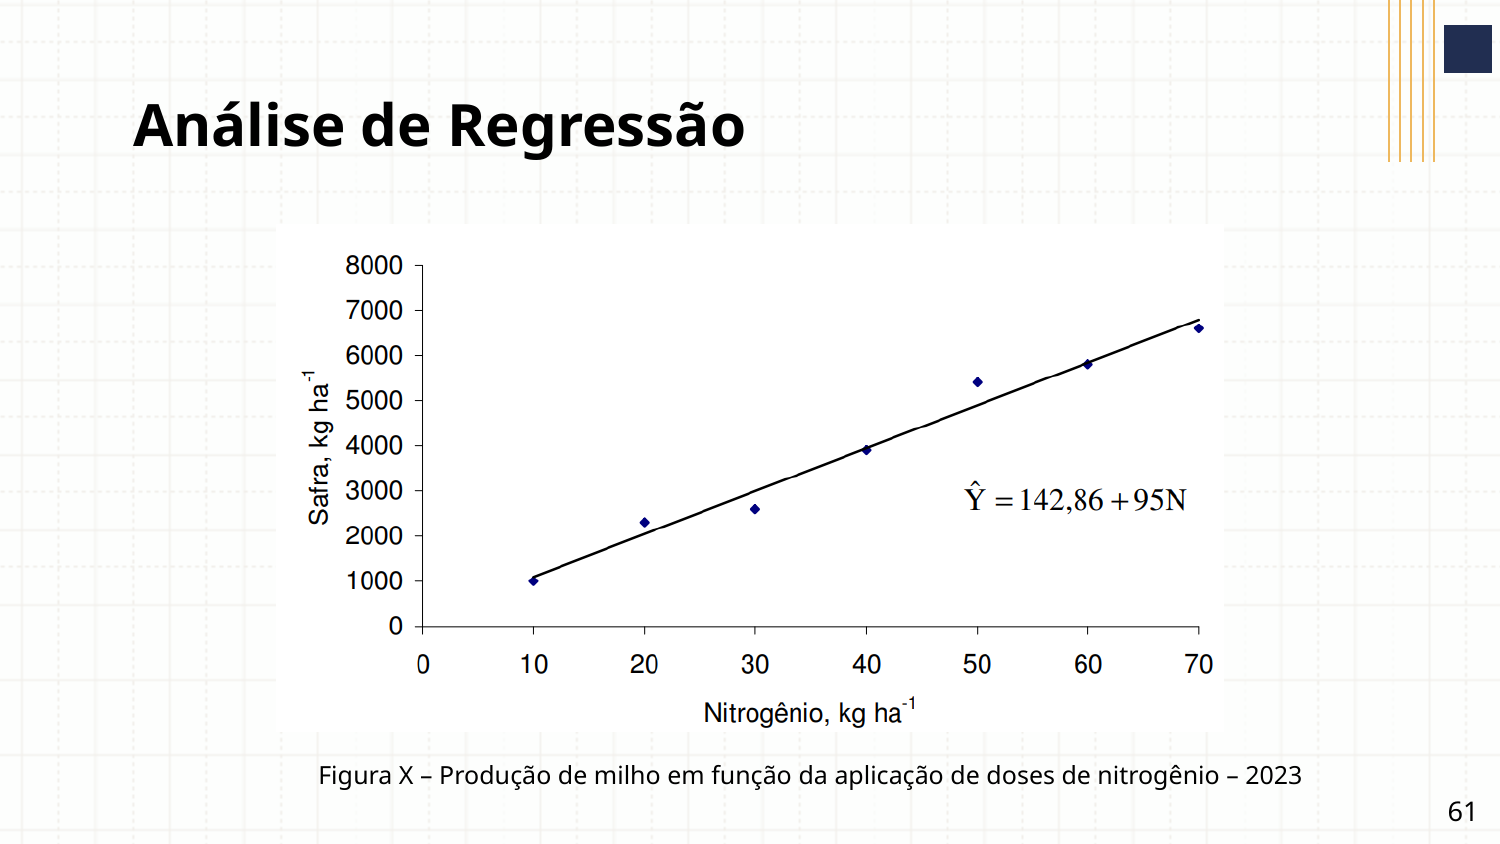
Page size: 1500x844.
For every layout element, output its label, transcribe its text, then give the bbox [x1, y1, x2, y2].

picture [276, 224, 1224, 732]
slide_number ‹#› [1403, 779, 1494, 844]
text_box Figura X – Produção de milho em função da aplicação de doses de nitrogênio – 2023 [303, 744, 1457, 840]
title Análise de Regressão [118, 72, 1382, 167]
